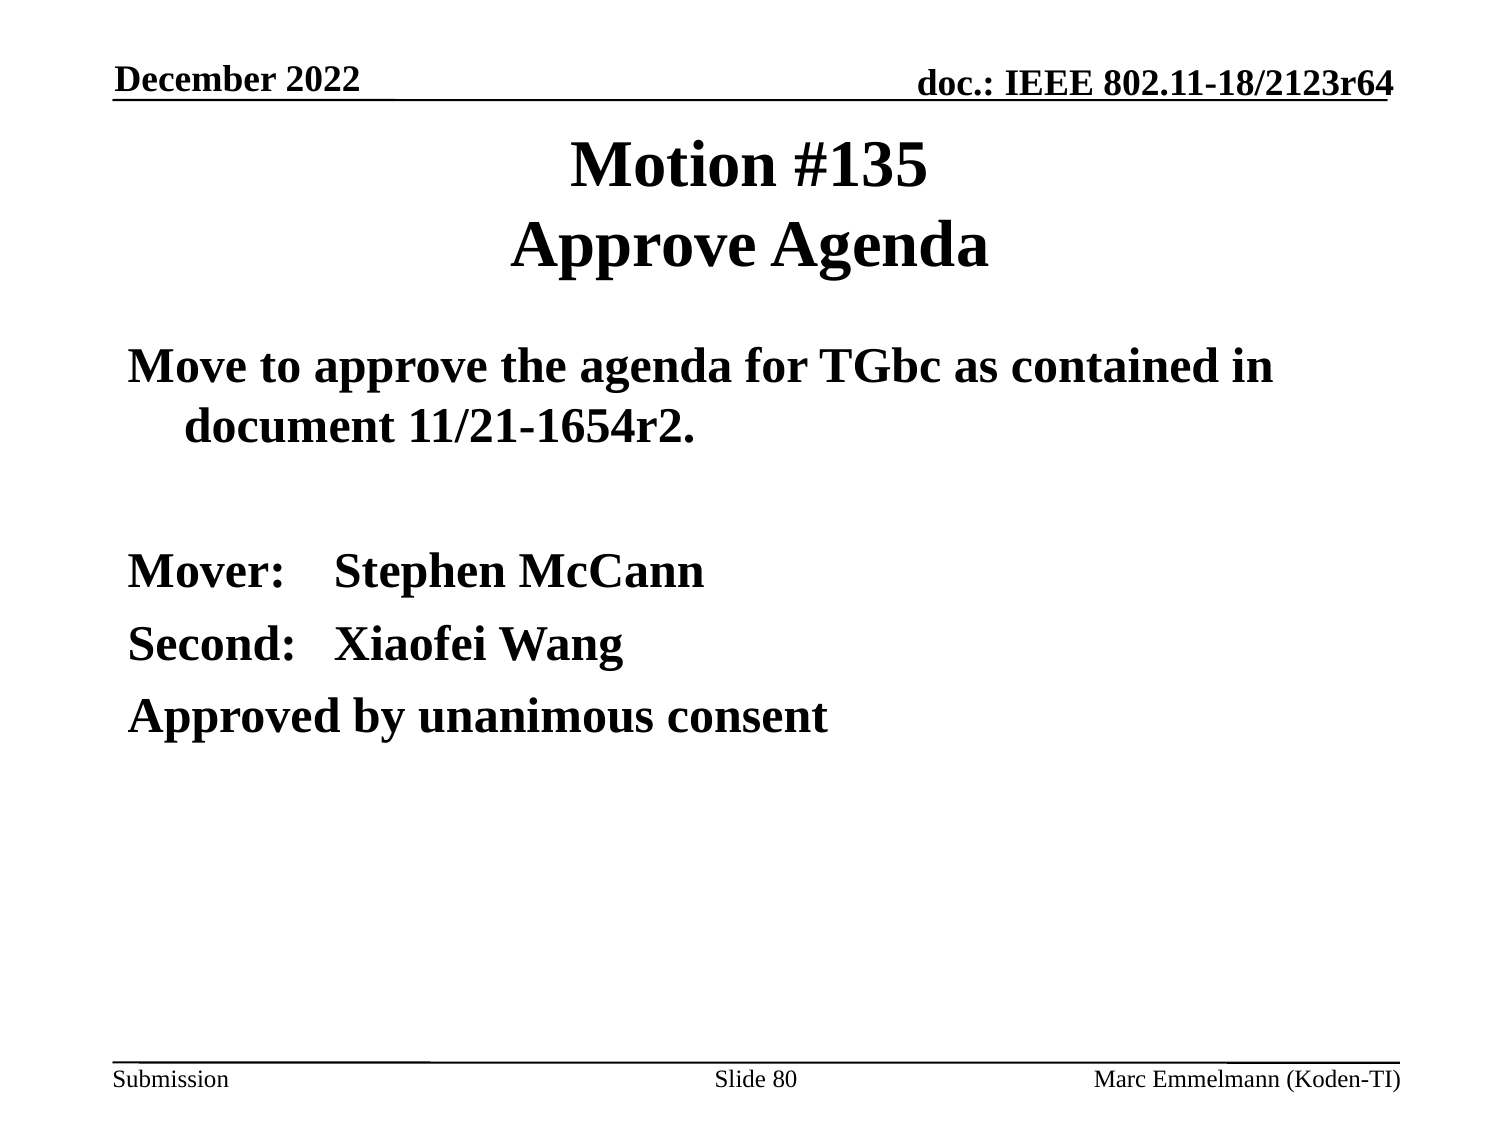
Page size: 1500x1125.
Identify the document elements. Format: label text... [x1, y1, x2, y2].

slide_number Slide 80 [712, 1061, 800, 1123]
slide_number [114, 54, 423, 100]
title Motion #135 Approve Agenda [112, 112, 1388, 288]
list Move to approve the agenda for TGbc as contained in document 11/21-1654r2. Mover: Stephen McCann Second: Xiaofei Wang Approved by unanimous consent [112, 324, 1388, 1000]
footer Marc Emmelmann (Koden-TI) [878, 1061, 1402, 1093]
